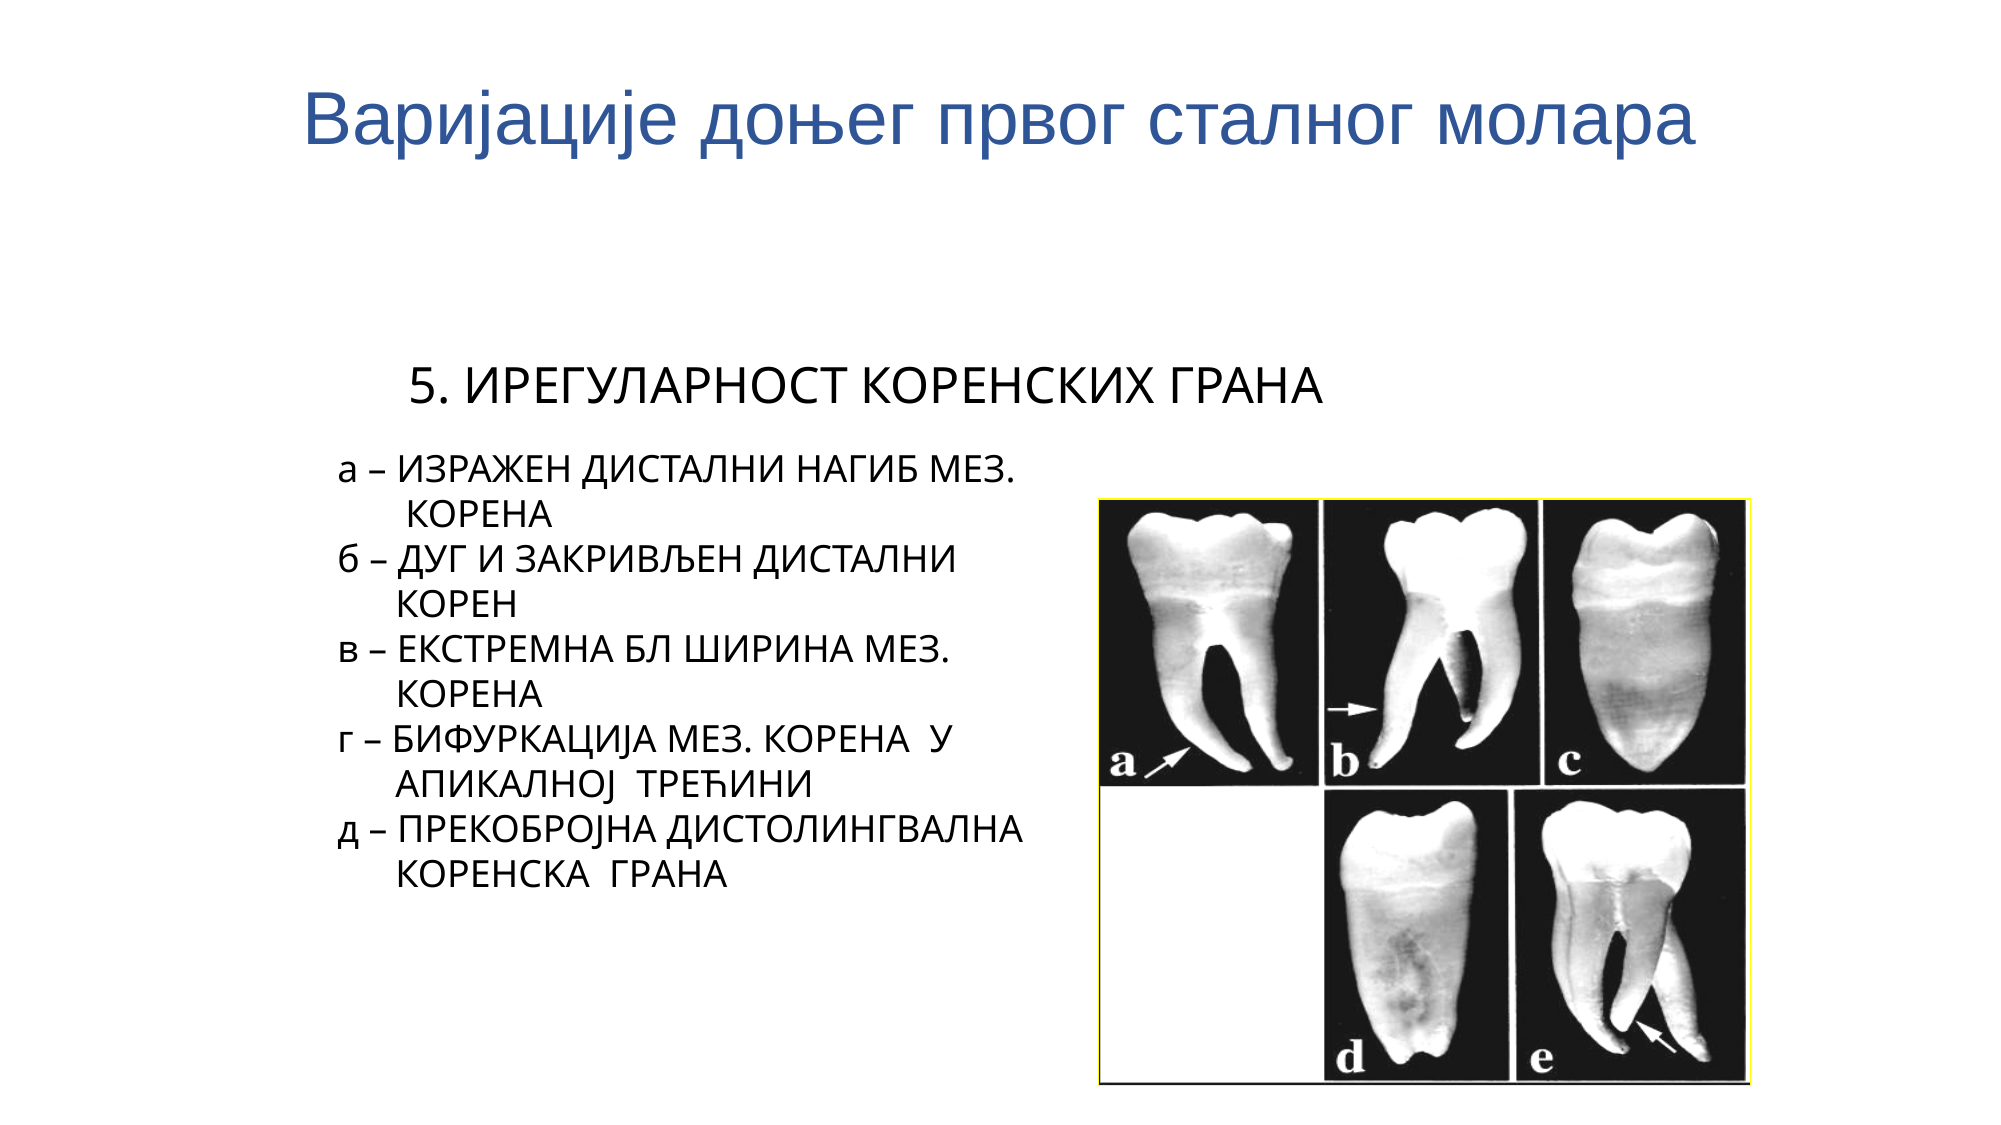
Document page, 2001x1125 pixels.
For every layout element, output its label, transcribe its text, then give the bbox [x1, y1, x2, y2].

text_box 5. ИРЕГУЛАРНОСТ КОРЕНСКИХ ГРАНA [393, 346, 1338, 421]
picture [1099, 499, 1750, 1085]
text_box Варијације доњег првог сталног молара [287, 62, 1750, 168]
text_box a – ИЗРАЖЕН ДИСТАЛНИ НАГИБ МЕЗ. КОРЕНА б – ДУГ И ЗАКРИВЉЕН ДИСТАЛНИ КОРЕН в – ЕКСТРEМНА БЛ ШИРИНА МЕЗ. КОРЕНА г – БИФУРКАЦИЈA МЕЗ. КОРЕНА У AПИКAЛНОЈ ТРЕЋИНИ д – ПРЕКОБРOЈНА ДИСТОЛИНГВАЛНА КОРЕНСKА ГРAНA [273, 437, 1102, 903]
